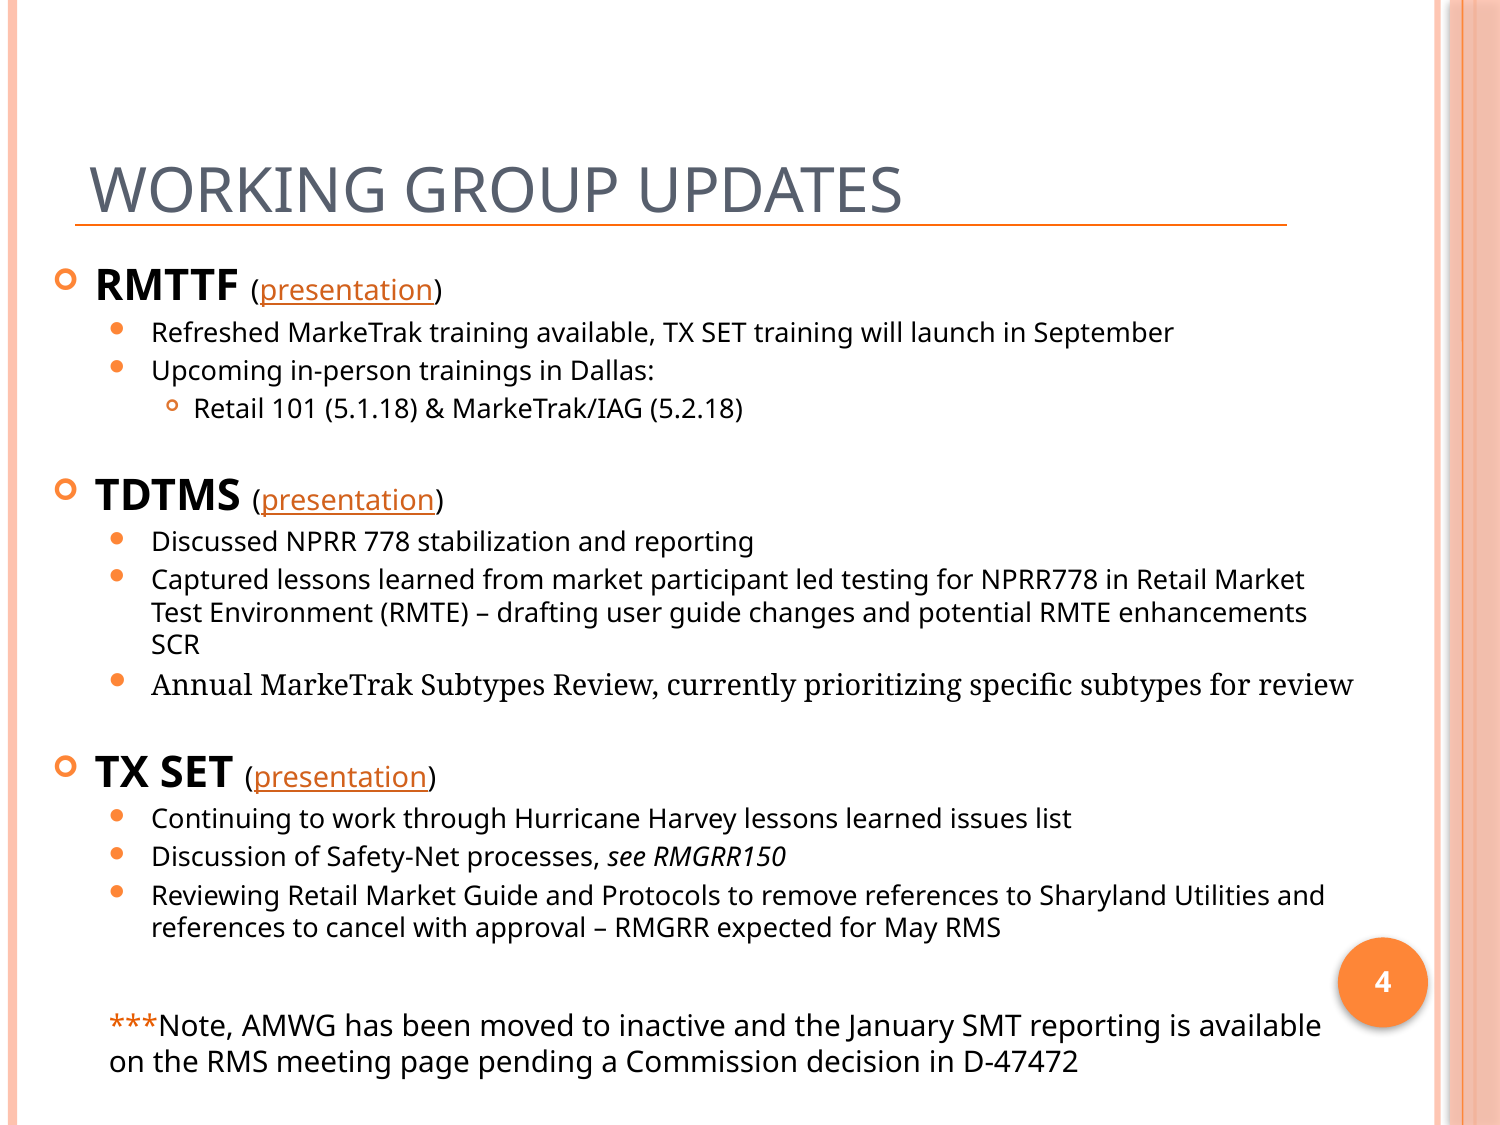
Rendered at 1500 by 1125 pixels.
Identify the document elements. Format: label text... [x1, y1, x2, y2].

list RMTTF (presentation) Refreshed MarkeTrak training available, TX SET training will launch in September Upcoming in-person trainings in Dallas: Retail 101 (5.1.18) & MarkeTrak/IAG (5.2.18) TDTMS (presentation) Discussed NPRR 778 stabilization and reporting Captured lessons learned from market participant led testing for NPRR778 in Retail Market Test Environment (RMTE) – drafting user guide changes and potential RMTE enhancements SCR Annual MarkeTrak Subtypes Review, currently prioritizing specific subtypes for review TX SET (presentation) Continuing to work through Hurricane Harvey lessons learned issues list Discussion of Safety-Net processes, see RMGRR150 Reviewing Retail Market Guide and Protocols to remove references to Sharyland Utilities and references to cancel with approval – RMGRR expected for May RMS ***Note, AMWG has been moved to inactive and the January SMT reporting is available on the RMS meeting page pending a Commission decision in D-47472 [37, 249, 1375, 1100]
title Working Group Updates [75, 45, 1300, 233]
slide_number 4 [1333, 940, 1434, 1027]
